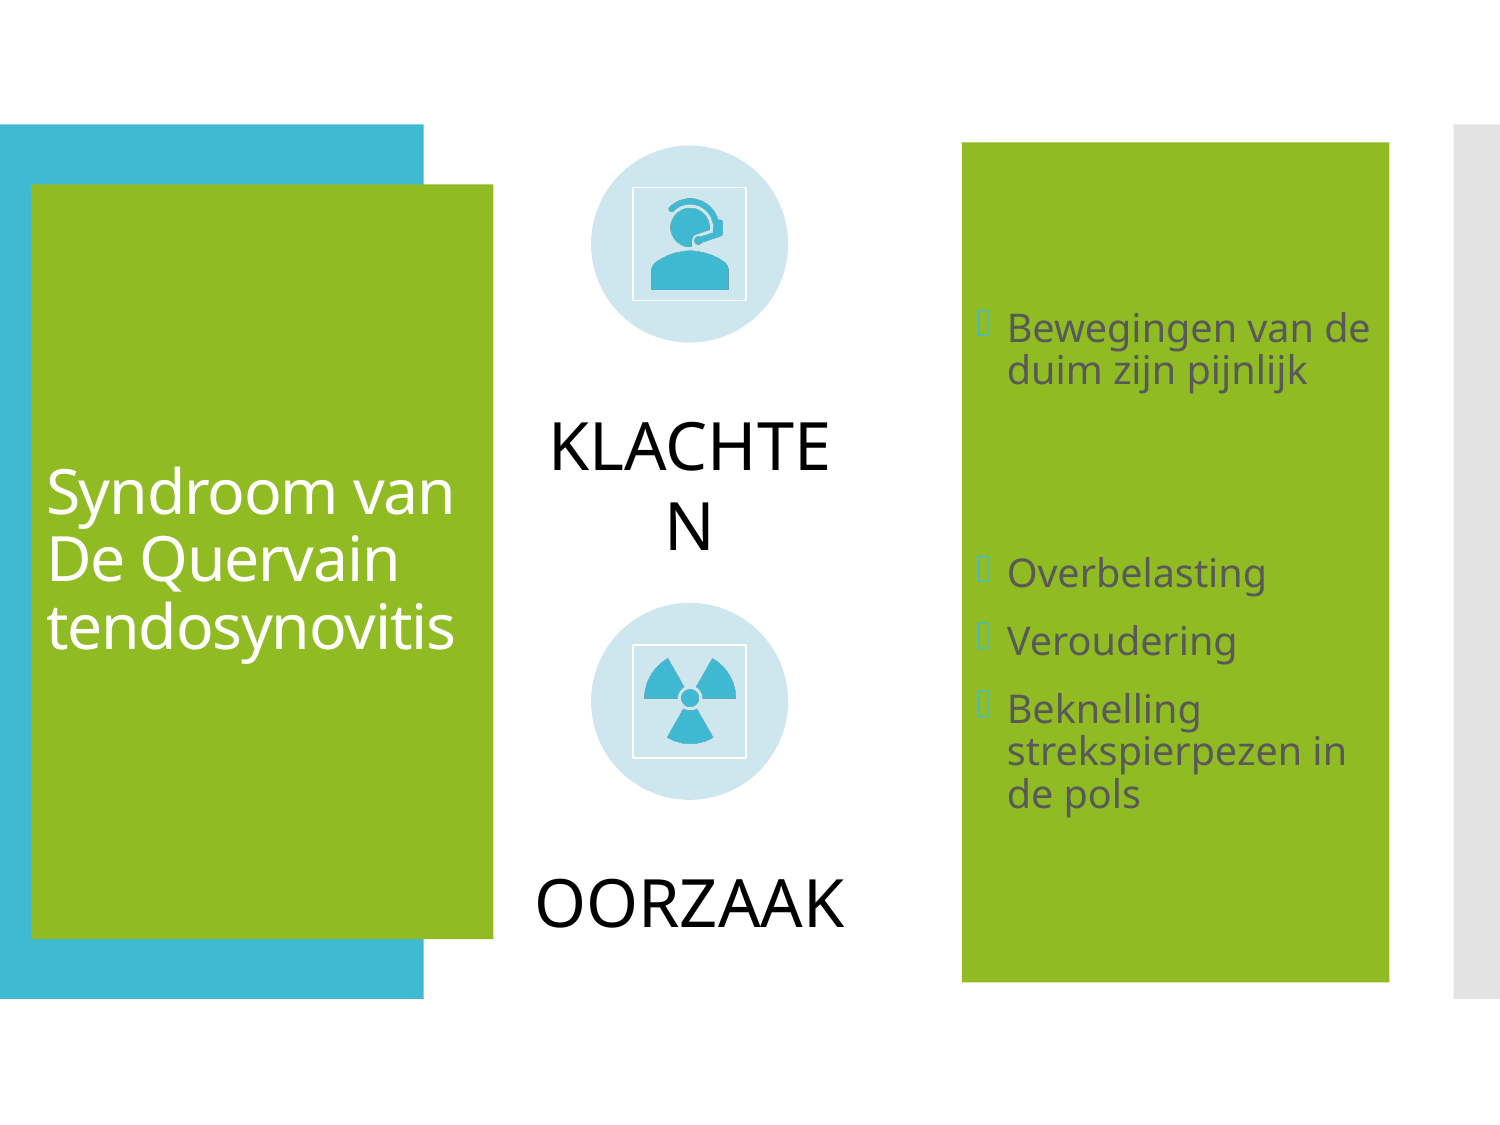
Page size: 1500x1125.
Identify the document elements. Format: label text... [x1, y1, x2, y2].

list Bewegingen van de duim zijn pijnlijk Overbelasting Veroudering Beknelling strekspierpezen in de pols [961, 142, 1390, 983]
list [475, 142, 904, 983]
title Syndroom van De Quervain tendosynovitis [31, 184, 475, 940]
